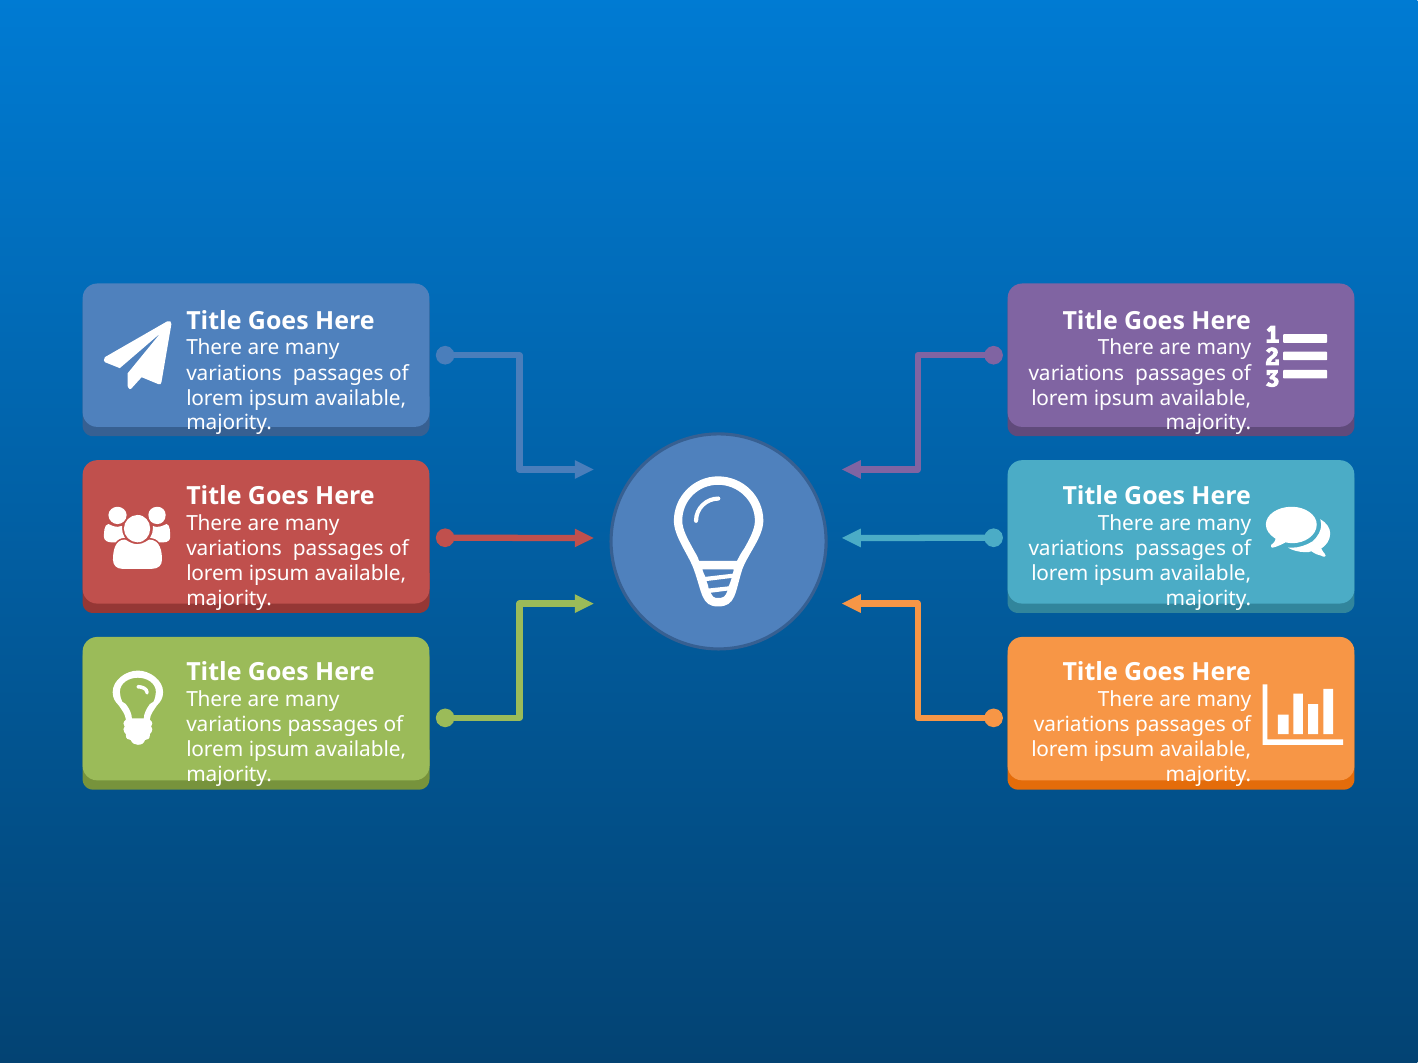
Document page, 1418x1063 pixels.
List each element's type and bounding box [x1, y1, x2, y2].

text_box [610, 433, 827, 650]
text_box [82, 636, 430, 790]
text_box [82, 459, 430, 614]
text_box [1007, 283, 1355, 437]
text_box [82, 283, 430, 437]
text_box [841, 355, 994, 470]
text_box [1007, 636, 1355, 790]
text_box [444, 603, 594, 719]
text_box [841, 603, 994, 719]
text_box [444, 355, 594, 470]
text_box [1007, 459, 1355, 614]
